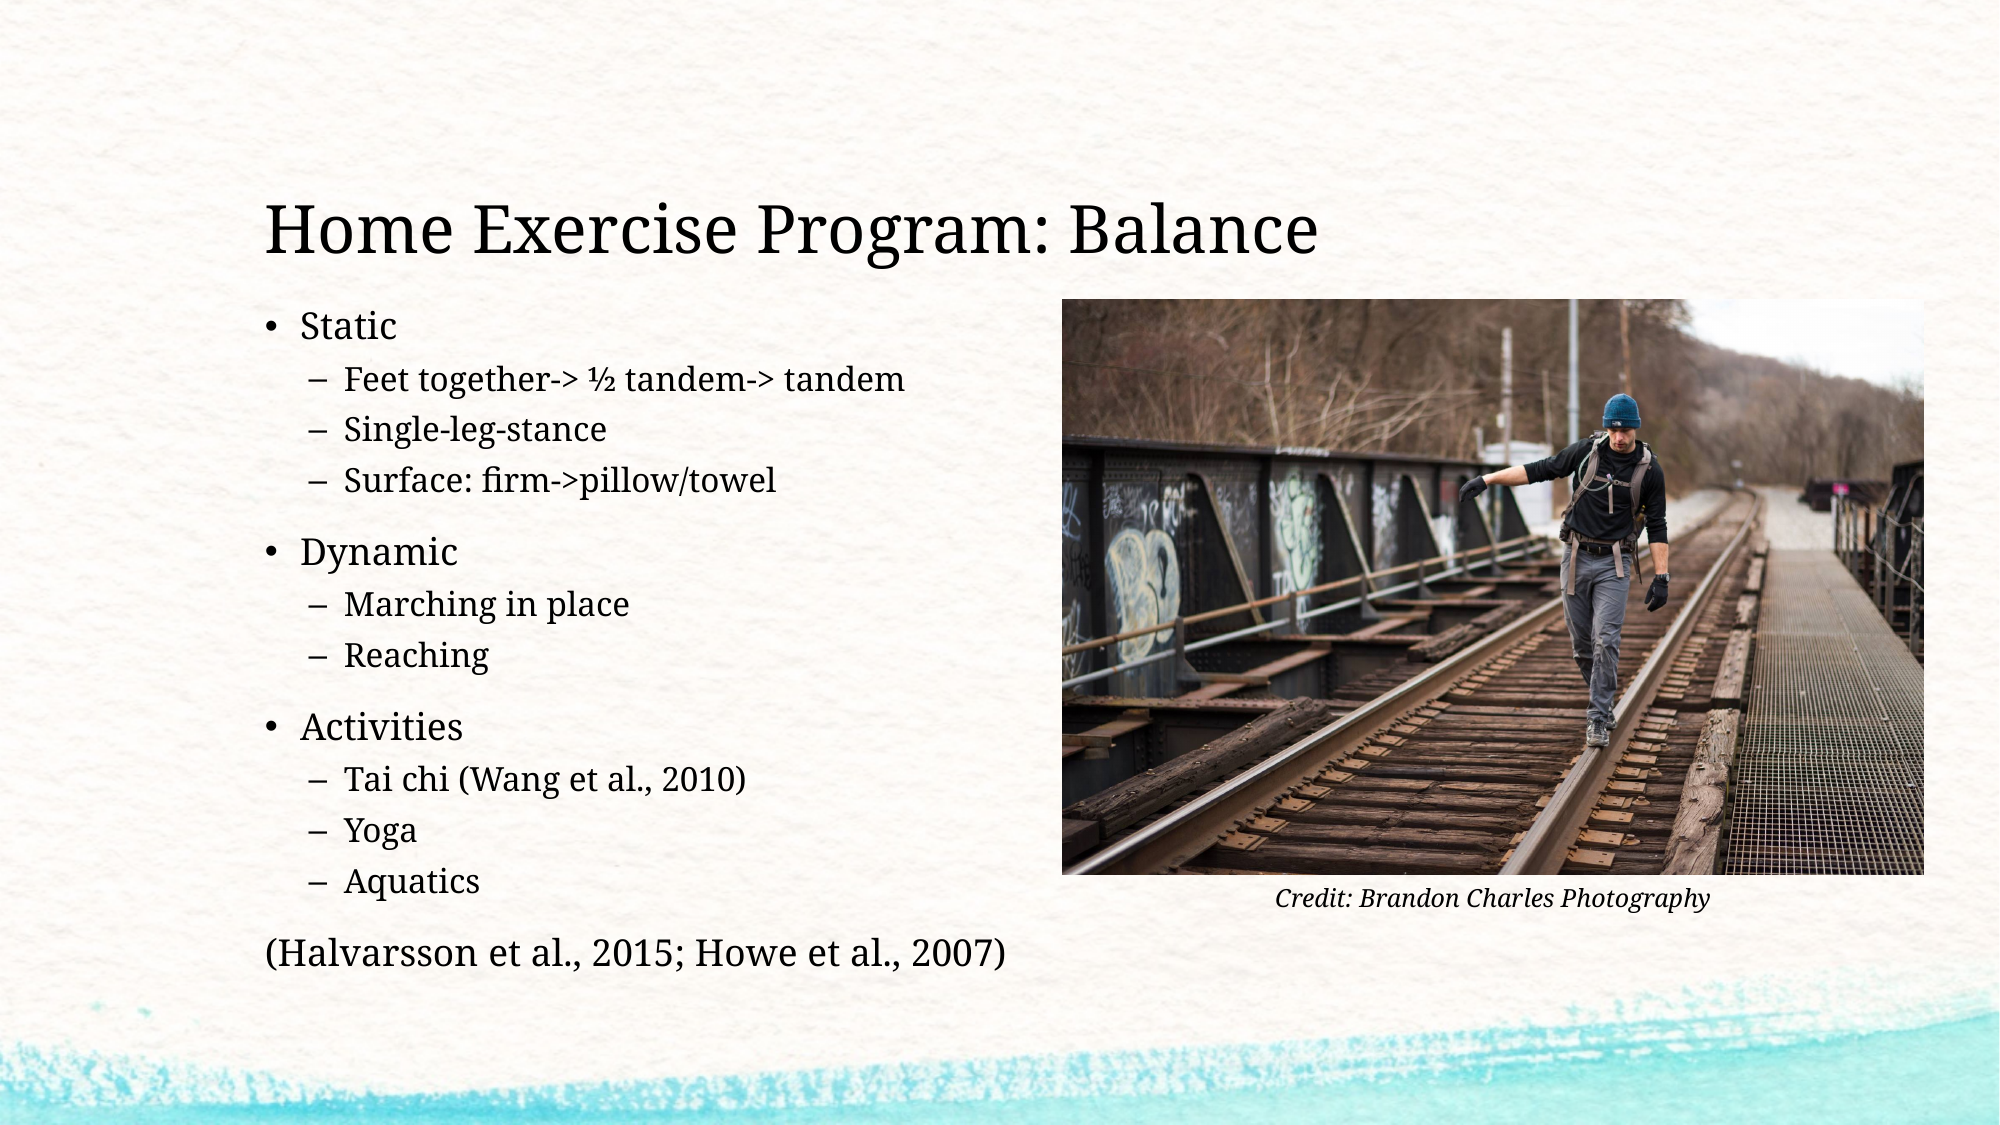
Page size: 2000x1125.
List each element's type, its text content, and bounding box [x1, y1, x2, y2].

list Static Feet together-> ½ tandem-> tandem Single-leg-stance Surface: firm->pillow/towel Dynamic Marching in place Reaching Activities Tai chi (Wang et al., 2010) Yoga Aquatics (Halvarsson et al., 2015; Howe et al., 2007) [249, 299, 1825, 988]
title Home Exercise Program: Balance [249, 87, 1825, 275]
text_box Credit: Brandon Charles Photography [1062, 875, 1925, 920]
picture [0, 0, 2000, 1125]
